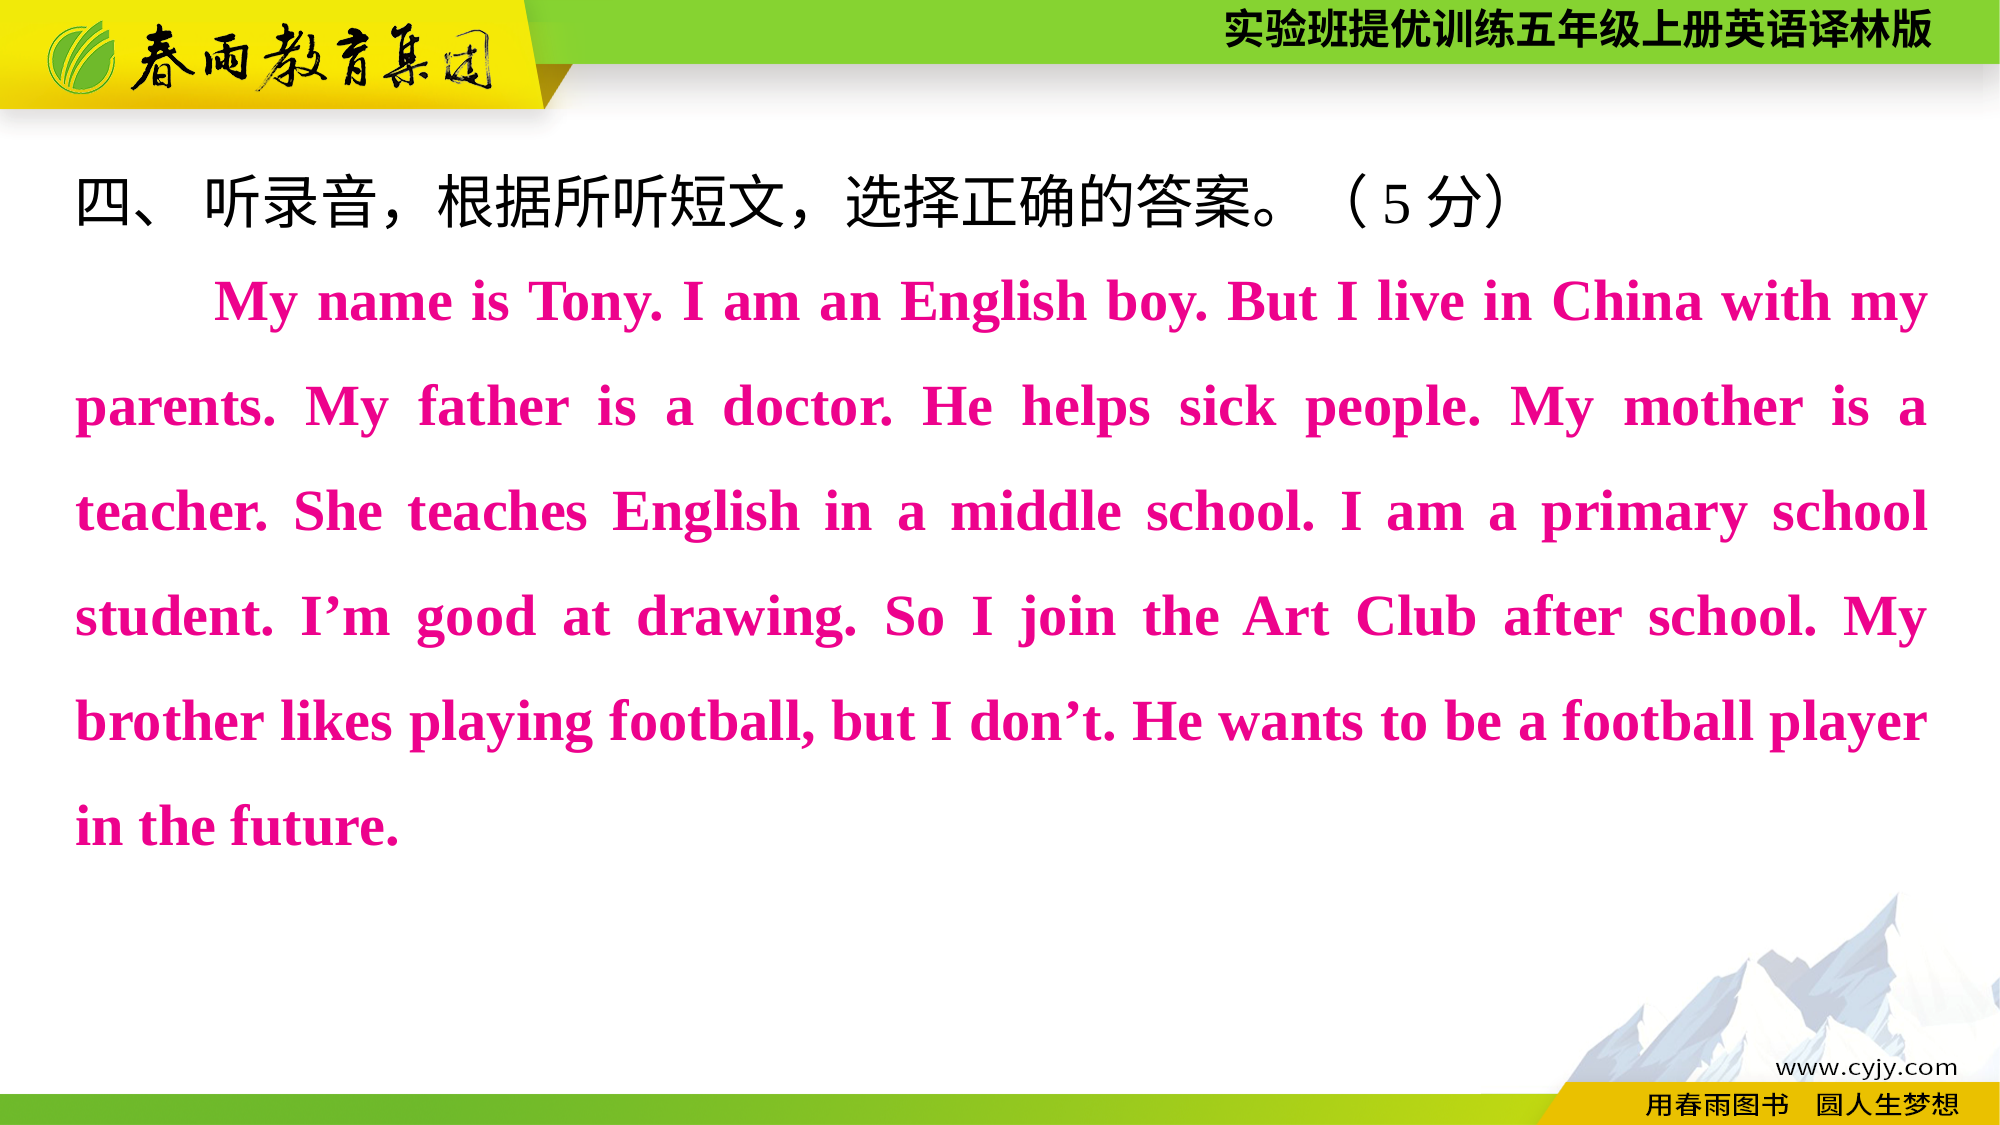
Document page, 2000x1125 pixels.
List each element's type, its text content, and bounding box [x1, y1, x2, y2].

list 四、 听录音，根据所听短文，选择正确的答案。（5分） [59, 122, 1944, 231]
text_box My name is Tony. I am an English boy. But I live in China with my parents. My father is a doctor. He helps sick people. My mother is a teacher. She teaches English in a middle school. I am a primary school student. I’m good at drawing. So I join the Art Club after school. My brother likes playing football, but I don’t. He wants to be a football player in the future. [60, 219, 1945, 865]
picture [0, 0, 2000, 1125]
